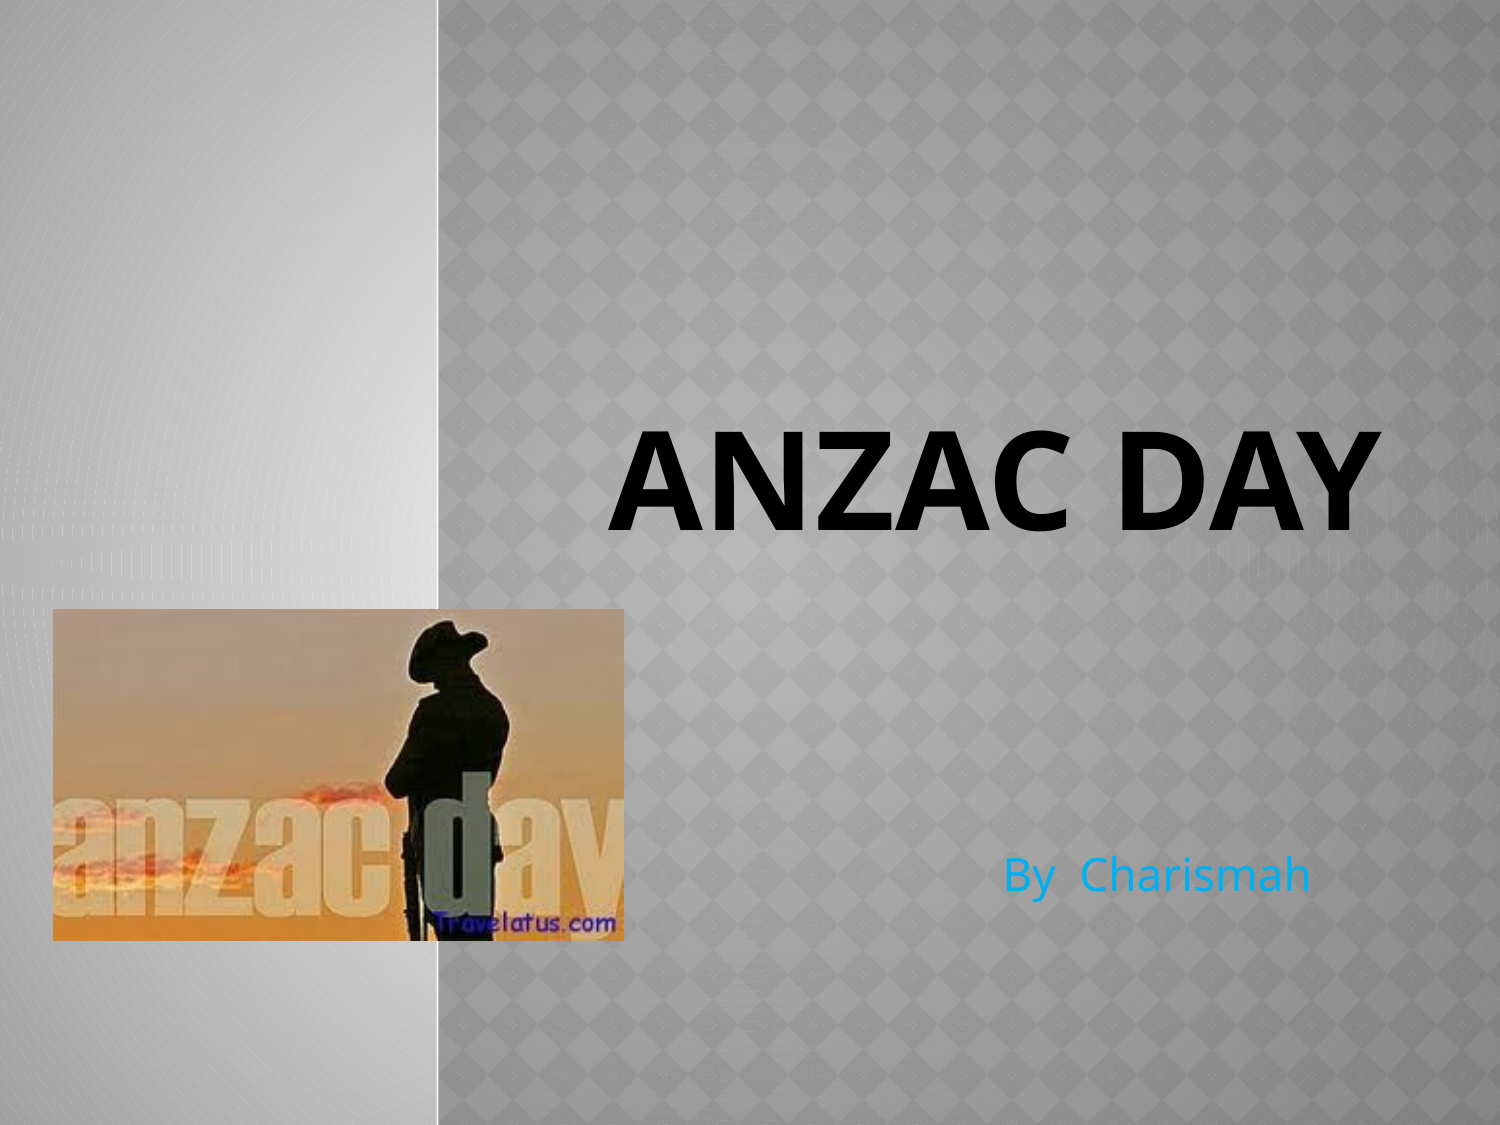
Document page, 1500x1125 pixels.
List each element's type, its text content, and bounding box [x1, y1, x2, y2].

title ANZAC DAY [552, 87, 1390, 558]
picture [52, 609, 625, 941]
subtitle By Charismah [776, 846, 1320, 933]
